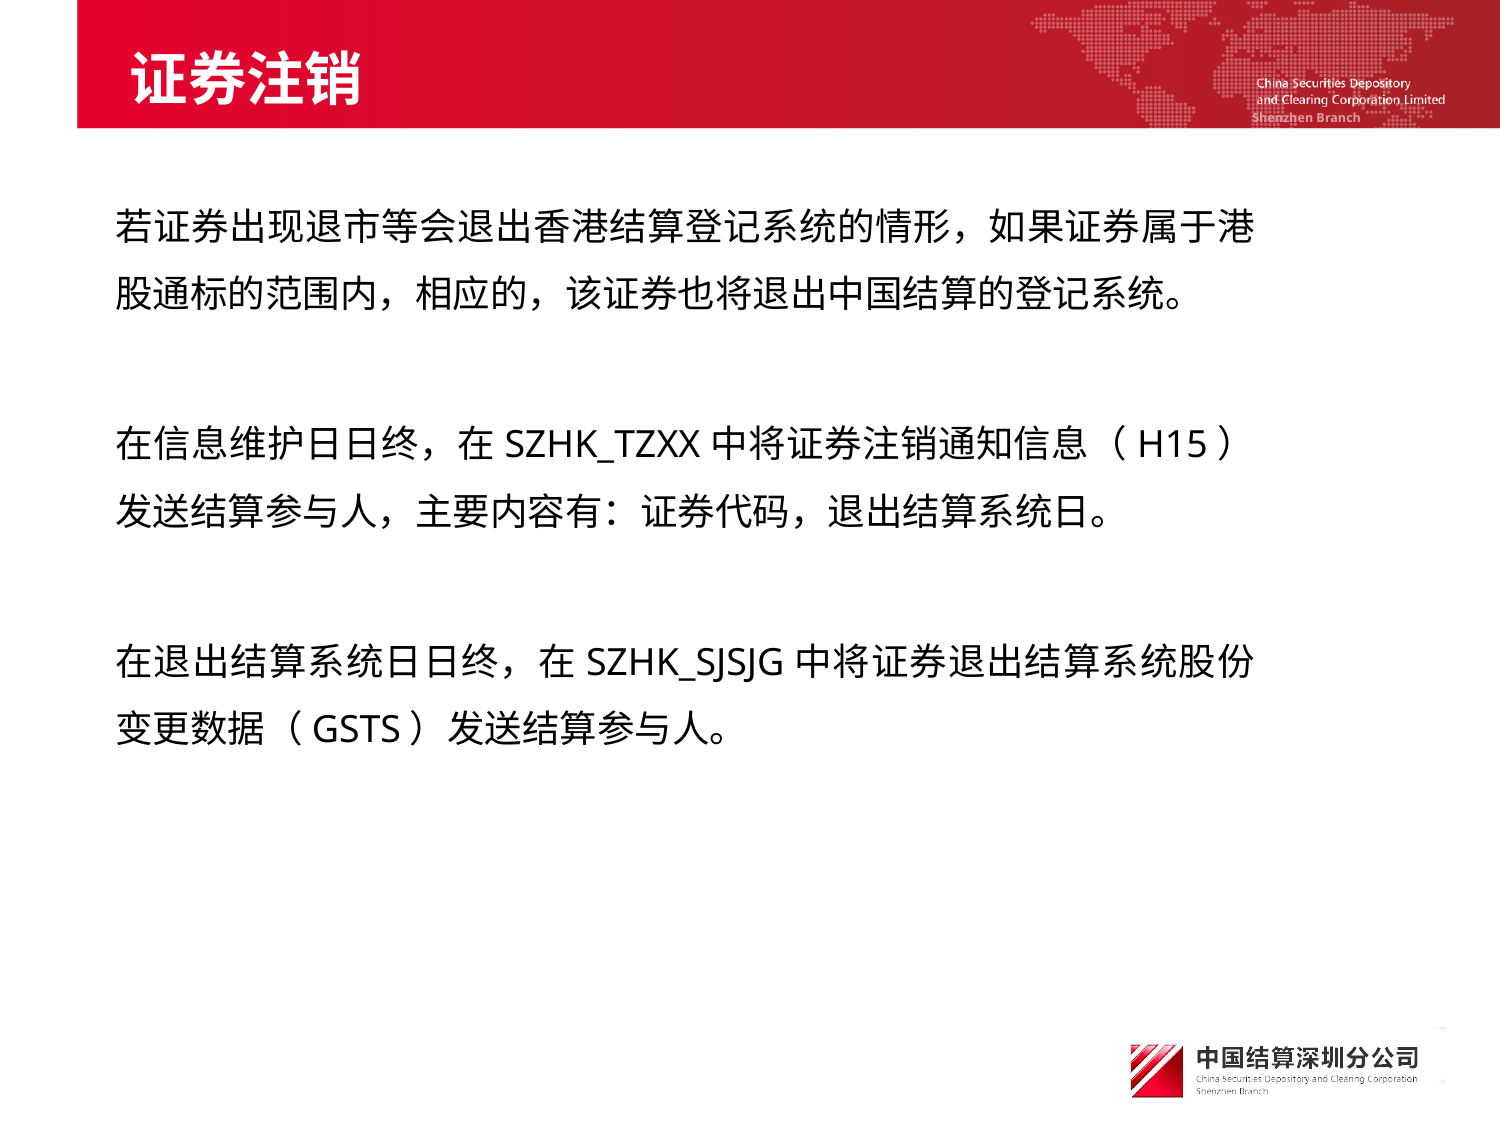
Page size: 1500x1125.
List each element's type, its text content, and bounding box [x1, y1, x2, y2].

picture [0, 0, 1500, 1125]
title 证券注销 [115, 12, 1241, 142]
list 若证券出现退市等会退出香港结算登记系统的情形，如果证券属于港股通标的范围内，相应的，该证券也将退出中国结算的登记系统。 在信息维护日日终，在SZHK_TZXX中将证券注销通知信息（H15）发送结算参与人，主要内容有：证券代码，退出结算系统日。 在退出结算系统日日终，在SZHK_SJSJG中将证券退出结算系统股份变更数据（GSTS）发送结算参与人。 [100, 172, 1270, 858]
